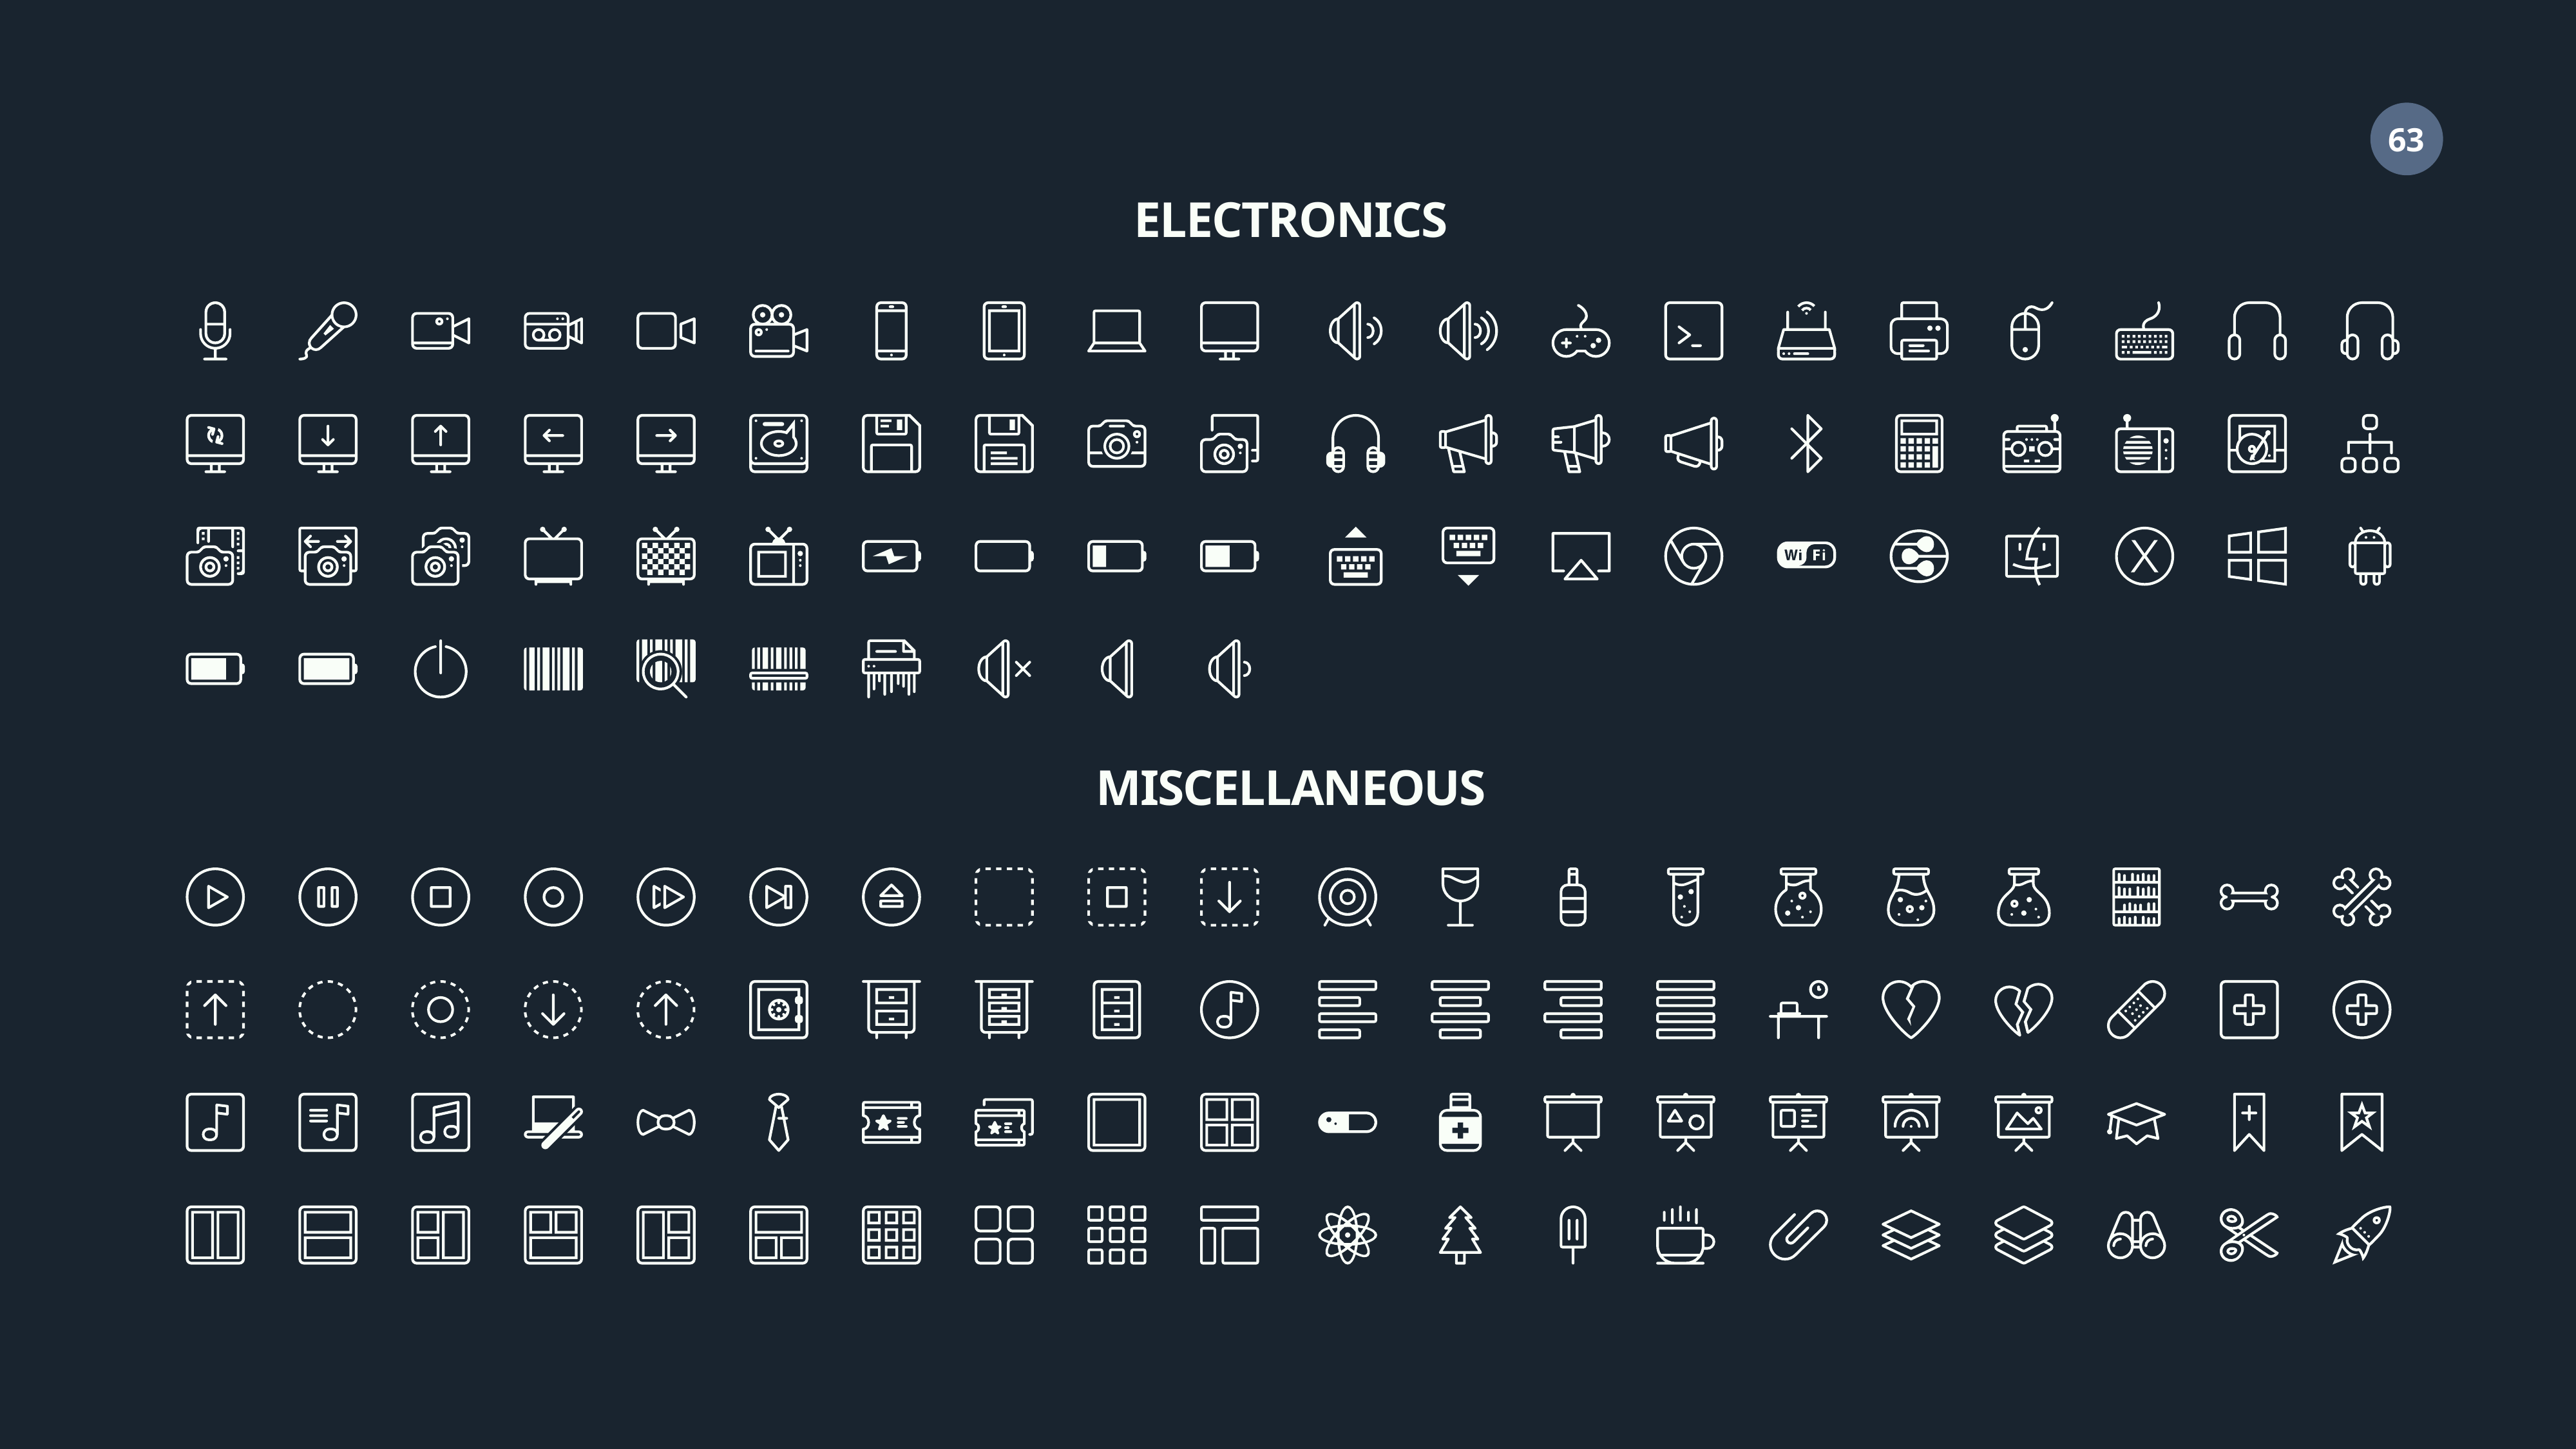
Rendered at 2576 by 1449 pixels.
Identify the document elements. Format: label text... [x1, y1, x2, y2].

text_box [1994, 985, 2025, 1037]
text_box [1318, 867, 1377, 927]
text_box [537, 647, 540, 691]
text_box [975, 889, 978, 895]
text_box [2219, 884, 2279, 911]
text_box [665, 980, 672, 983]
text_box [298, 301, 358, 361]
text_box [1431, 1012, 1490, 1023]
text_box [875, 301, 908, 361]
text_box [1551, 304, 1611, 358]
text_box [752, 682, 755, 691]
text_box [1256, 910, 1259, 916]
text_box [975, 1237, 1002, 1265]
text_box [690, 1017, 694, 1023]
text_box [427, 996, 454, 1023]
text_box [795, 647, 798, 669]
text_box [996, 867, 1002, 871]
text_box [1087, 889, 1091, 895]
text_box [1031, 900, 1034, 905]
text_box [862, 639, 921, 699]
text_box [679, 317, 696, 345]
text_box [1656, 1092, 1715, 1152]
text_box [862, 1205, 921, 1265]
text_box [2219, 1208, 2279, 1262]
text_box [1543, 1092, 1603, 1152]
text_box [996, 923, 1002, 927]
text_box [464, 1017, 469, 1023]
text_box [2010, 301, 2054, 361]
text_box [524, 1205, 583, 1265]
text_box [1882, 1209, 1941, 1261]
text_box [346, 1025, 352, 1032]
text_box [2332, 867, 2392, 927]
text_box [1200, 889, 1203, 895]
text_box [2332, 1238, 2359, 1265]
text_box [1221, 923, 1227, 927]
text_box [1210, 413, 1259, 462]
text_box [440, 980, 446, 983]
text_box [1087, 900, 1091, 905]
text_box [1551, 532, 1611, 573]
text_box [1100, 639, 1133, 699]
text_box [1318, 996, 1361, 1007]
text_box [298, 1092, 358, 1152]
text_box [301, 992, 307, 998]
text_box [411, 1205, 470, 1265]
text_box [1543, 980, 1603, 991]
text_box [1438, 301, 1471, 361]
text_box [1087, 878, 1091, 884]
text_box [1695, 1208, 1698, 1225]
text_box [1087, 1205, 1104, 1222]
text_box [1438, 996, 1482, 1007]
text_box [795, 682, 798, 691]
text_box [749, 1205, 808, 1265]
text_box [533, 1029, 539, 1035]
text_box [421, 526, 470, 567]
text_box [1889, 529, 1949, 583]
text_box [411, 413, 470, 473]
text_box [2002, 413, 2062, 473]
text_box [2348, 526, 2392, 586]
text_box [411, 545, 460, 586]
text_box [541, 993, 566, 1026]
text_box [1777, 541, 1837, 569]
text_box [646, 1029, 652, 1035]
text_box [1200, 1227, 1216, 1265]
text_box [1326, 413, 1386, 473]
text_box [675, 1032, 682, 1037]
text_box [749, 413, 808, 473]
text_box [1256, 900, 1259, 905]
text_box [298, 652, 358, 685]
text_box [1130, 1248, 1147, 1265]
text_box [307, 984, 314, 990]
text_box [975, 540, 1034, 573]
text_box [1109, 1248, 1125, 1265]
text_box [749, 671, 808, 680]
text_box [1017, 867, 1024, 871]
text_box [298, 867, 358, 927]
text_box [1098, 923, 1104, 927]
text_box [1318, 1012, 1377, 1023]
text_box [636, 867, 696, 927]
text_box [1200, 433, 1248, 473]
text_box [1221, 867, 1227, 871]
text_box [1109, 1205, 1125, 1222]
text_box [414, 992, 419, 998]
text_box [186, 1023, 189, 1028]
text_box [1560, 867, 1587, 927]
text_box [524, 1095, 575, 1139]
text_box [2115, 413, 2175, 473]
text_box [789, 647, 792, 669]
text_box [526, 1021, 532, 1028]
text_box [421, 1029, 426, 1035]
text_box [1563, 558, 1599, 581]
text_box [975, 867, 980, 873]
text_box [577, 1017, 582, 1023]
text_box [636, 413, 696, 473]
text_box [1254, 867, 1259, 873]
text_box [199, 328, 232, 361]
text_box [690, 996, 694, 1003]
text_box [218, 980, 224, 983]
text_box [683, 987, 690, 994]
text_box [1031, 878, 1034, 884]
text_box [1087, 1248, 1104, 1265]
text_box [458, 987, 464, 994]
text_box [459, 1025, 464, 1032]
text_box [2361, 457, 2378, 473]
text_box [675, 639, 683, 683]
text_box [207, 980, 213, 983]
text_box [1656, 996, 1715, 1007]
text_box [1560, 1205, 1587, 1265]
text_box [1809, 980, 1828, 999]
text_box [1087, 1092, 1147, 1152]
text_box [749, 526, 808, 586]
text_box [1656, 1012, 1715, 1023]
text_box [1109, 1227, 1125, 1244]
text_box [1200, 910, 1203, 916]
text_box [2228, 531, 2252, 554]
text_box [1997, 867, 2051, 927]
text_box [1217, 880, 1242, 913]
text_box [655, 1034, 662, 1039]
text_box [1109, 923, 1114, 927]
text_box [1200, 1092, 1259, 1152]
text_box [1119, 923, 1125, 927]
text_box [2257, 558, 2287, 586]
text_box [1560, 1028, 1603, 1039]
text_box [784, 647, 787, 669]
text_box [552, 647, 555, 691]
text_box [430, 980, 436, 985]
text_box [1777, 310, 1837, 361]
text_box [242, 990, 245, 996]
text_box [571, 1025, 577, 1032]
text_box [242, 1012, 245, 1018]
text_box [2361, 413, 2378, 430]
text_box [186, 1034, 191, 1039]
text_box [639, 1021, 645, 1028]
text_box [298, 1205, 358, 1265]
text_box [1200, 980, 1259, 1039]
text_box [665, 1036, 672, 1039]
text_box [1318, 1028, 1361, 1039]
text_box [1663, 1211, 1666, 1222]
text_box [196, 980, 202, 983]
text_box [2115, 526, 2175, 586]
text_box [636, 1001, 640, 1008]
text_box [2106, 980, 2166, 1039]
text_box [1687, 1211, 1690, 1222]
text_box [1656, 1028, 1715, 1039]
text_box [1087, 910, 1091, 916]
text_box [654, 993, 678, 1026]
text_box [1254, 921, 1259, 926]
text_box [1028, 867, 1033, 873]
text_box [2228, 558, 2252, 582]
text_box [862, 413, 921, 473]
text_box [784, 682, 787, 691]
text_box [1656, 1227, 1715, 1265]
text_box [1480, 316, 1490, 345]
text_box [1664, 526, 1724, 586]
text_box [524, 1012, 528, 1018]
text_box [762, 647, 768, 669]
text_box [757, 682, 760, 691]
text_box [186, 652, 245, 685]
text_box [1994, 1205, 2054, 1265]
text_box [1007, 1237, 1034, 1265]
text_box [1130, 1205, 1147, 1222]
text_box [749, 980, 808, 1039]
text_box [204, 301, 226, 345]
text_box [749, 867, 808, 927]
text_box [542, 647, 549, 691]
text_box [2340, 1092, 2384, 1152]
text_box [1442, 526, 1496, 565]
text_box [411, 312, 470, 350]
text_box [1208, 639, 1241, 699]
text_box [1210, 923, 1216, 927]
text_box [1243, 923, 1248, 927]
text_box [692, 1007, 696, 1012]
text_box [1007, 1205, 1034, 1233]
text_box [776, 647, 782, 669]
text_box [218, 1036, 224, 1039]
text_box [553, 980, 559, 983]
text_box [1551, 413, 1611, 473]
text_box [1894, 413, 1943, 473]
text_box [1087, 419, 1147, 468]
text_box [1200, 540, 1259, 573]
text_box ELECTRONICS [1130, 185, 1453, 252]
text_box [2106, 1211, 2166, 1260]
text_box [975, 413, 1034, 473]
text_box [317, 1034, 323, 1039]
text_box [1031, 910, 1034, 916]
text_box [1318, 980, 1377, 991]
text_box [196, 1036, 202, 1039]
text_box [770, 647, 774, 669]
text_box [1007, 923, 1013, 927]
text_box [1366, 323, 1375, 339]
text_box [752, 647, 755, 669]
text_box [1801, 307, 1812, 312]
text_box [2106, 1102, 2166, 1146]
text_box [298, 1001, 302, 1008]
text_box [563, 1032, 569, 1037]
text_box [1243, 661, 1252, 677]
text_box [338, 1032, 344, 1037]
text_box [2257, 526, 2287, 554]
text_box [1438, 413, 1498, 473]
text_box [636, 1012, 640, 1018]
text_box [557, 647, 560, 691]
text_box [571, 987, 577, 994]
text_box [2005, 526, 2059, 586]
text_box [800, 682, 806, 691]
text_box [2347, 433, 2393, 455]
text_box [1143, 878, 1147, 884]
text_box [1143, 910, 1147, 916]
text_box [1087, 540, 1147, 573]
text_box [317, 980, 323, 985]
text_box [2336, 1205, 2392, 1262]
text_box [636, 1205, 696, 1265]
text_box [345, 987, 352, 994]
text_box [467, 1007, 470, 1012]
text_box [352, 996, 356, 1003]
text_box [655, 980, 661, 985]
text_box [553, 1036, 559, 1039]
text_box [1130, 1227, 1147, 1244]
text_box [1130, 923, 1136, 927]
text_box [1130, 867, 1136, 871]
text_box [1882, 1092, 1941, 1152]
text_box [354, 1007, 358, 1012]
text_box [327, 980, 334, 983]
text_box [1232, 923, 1238, 927]
text_box [975, 980, 1034, 1039]
text_box [2022, 983, 2054, 1034]
text_box [1769, 1209, 1828, 1261]
text_box [337, 982, 343, 987]
text_box [642, 652, 688, 699]
text_box [1664, 301, 1724, 361]
text_box [1664, 417, 1724, 471]
text_box [762, 682, 768, 691]
text_box [757, 647, 760, 669]
text_box [642, 639, 647, 661]
text_box [239, 980, 245, 986]
text_box [196, 526, 245, 575]
text_box [982, 301, 1026, 361]
text_box [1797, 301, 1815, 308]
text_box [524, 312, 583, 350]
text_box [982, 1098, 1034, 1136]
text_box [1087, 1227, 1104, 1244]
text_box [411, 867, 470, 927]
text_box [985, 867, 991, 871]
text_box [639, 992, 645, 998]
text_box [440, 1036, 446, 1039]
text_box [985, 923, 991, 927]
text_box [975, 910, 978, 916]
text_box [1994, 1092, 2054, 1152]
text_box [975, 900, 978, 905]
text_box [862, 867, 921, 927]
text_box MISCELLANEOUS [1092, 753, 1491, 819]
text_box [450, 1032, 457, 1037]
text_box [301, 1021, 307, 1028]
text_box [1679, 1205, 1682, 1222]
text_box [1015, 661, 1031, 677]
text_box [1200, 900, 1203, 905]
text_box [229, 1036, 234, 1039]
text_box [186, 1001, 189, 1007]
text_box [1243, 867, 1248, 871]
text_box [636, 526, 696, 586]
text_box [800, 647, 806, 669]
text_box [1200, 301, 1259, 361]
text_box [524, 413, 583, 473]
text_box [2340, 457, 2357, 473]
text_box [636, 1108, 696, 1136]
text_box [2332, 980, 2392, 1039]
text_box [1200, 867, 1206, 873]
text_box [577, 996, 582, 1003]
text_box [770, 682, 774, 691]
text_box [650, 639, 653, 653]
text_box [975, 1205, 1002, 1233]
text_box [675, 982, 682, 987]
text_box [1087, 867, 1093, 873]
text_box [1790, 413, 1823, 473]
text_box [862, 980, 921, 1039]
text_box [186, 545, 234, 586]
text_box [636, 639, 640, 683]
text_box [1028, 921, 1033, 926]
text_box [229, 980, 234, 983]
text_box [242, 1023, 245, 1028]
text_box [1485, 310, 1498, 352]
text_box [1031, 889, 1034, 895]
text_box [1200, 921, 1206, 926]
text_box [542, 1034, 549, 1039]
text_box [1106, 886, 1128, 908]
text_box [562, 982, 569, 987]
text_box [776, 682, 782, 691]
text_box [186, 1012, 189, 1018]
text_box [577, 647, 583, 691]
text_box [768, 1092, 790, 1152]
text_box [862, 540, 921, 573]
text_box [975, 1108, 1026, 1147]
text_box [1143, 900, 1147, 905]
text_box [1560, 996, 1603, 1007]
text_box [526, 992, 532, 998]
text_box [1431, 980, 1490, 991]
text_box [2233, 1092, 2266, 1152]
text_box [541, 1107, 583, 1150]
text_box [1210, 867, 1216, 871]
text_box [529, 647, 535, 691]
text_box [186, 980, 191, 986]
text_box [645, 984, 652, 990]
text_box [524, 647, 527, 691]
text_box [1109, 867, 1114, 871]
text_box [186, 867, 245, 927]
text_box [683, 1025, 690, 1032]
text_box [1889, 301, 1949, 361]
text_box [562, 647, 570, 691]
text_box [203, 993, 227, 1026]
text_box [1457, 574, 1480, 586]
text_box [1438, 1028, 1482, 1039]
text_box [524, 867, 583, 927]
text_box [1087, 309, 1147, 353]
text_box [1200, 1205, 1259, 1222]
text_box [186, 1092, 245, 1152]
text_box [1141, 921, 1146, 926]
text_box [1017, 923, 1024, 927]
text_box [2228, 301, 2287, 361]
text_box [1092, 980, 1141, 1039]
text_box [1318, 1112, 1377, 1133]
text_box [2112, 867, 2161, 927]
text_box [670, 639, 673, 654]
text_box [298, 1012, 302, 1018]
text_box [207, 1036, 213, 1039]
text_box [1329, 548, 1383, 586]
text_box [414, 1021, 419, 1028]
text_box [655, 639, 662, 651]
text_box [749, 304, 808, 358]
text_box [411, 1012, 415, 1018]
text_box [533, 984, 539, 990]
text_box [1200, 878, 1203, 884]
text_box [308, 1029, 314, 1035]
text_box [685, 639, 688, 683]
text_box [2219, 980, 2279, 1039]
text_box [664, 639, 668, 652]
text_box [572, 647, 575, 691]
text_box [975, 921, 980, 926]
text_box [414, 645, 468, 699]
text_box [580, 1007, 583, 1012]
text_box [1769, 1001, 1828, 1039]
text_box [1543, 1012, 1603, 1023]
text_box [1441, 867, 1480, 927]
text_box [186, 1205, 245, 1265]
text_box [298, 413, 358, 473]
text_box [1774, 867, 1823, 927]
text_box [1329, 301, 1361, 361]
text_box [298, 526, 358, 586]
text_box [789, 682, 792, 691]
text_box [430, 1034, 436, 1039]
text_box [1256, 878, 1259, 884]
text_box [450, 982, 456, 987]
text_box [242, 1001, 245, 1007]
text_box [524, 526, 583, 586]
text_box [420, 984, 426, 990]
text_box [1141, 867, 1146, 873]
text_box [2115, 301, 2175, 361]
text_box [1887, 867, 1936, 927]
text_box [2228, 413, 2287, 473]
text_box [1438, 1205, 1482, 1265]
text_box [1119, 867, 1125, 871]
text_box [524, 1001, 528, 1008]
text_box [239, 1034, 245, 1039]
text_box [1087, 921, 1093, 926]
text_box [1373, 316, 1383, 345]
text_box [1098, 867, 1104, 871]
text_box [1232, 867, 1238, 871]
text_box [1256, 889, 1259, 895]
text_box [1345, 526, 1367, 538]
text_box [186, 990, 189, 996]
text_box [352, 1017, 356, 1023]
text_box [1318, 1205, 1377, 1265]
text_box [690, 639, 696, 683]
text_box [636, 312, 677, 350]
text_box [1656, 980, 1715, 991]
text_box [977, 639, 1010, 699]
text_box [1666, 867, 1705, 927]
text_box [411, 1001, 415, 1008]
text_box [1671, 1208, 1674, 1225]
text_box [1769, 1092, 1828, 1152]
text_box [439, 639, 443, 674]
text_box [464, 996, 469, 1003]
text_box [1143, 889, 1147, 895]
text_box [975, 878, 978, 884]
text_box [1473, 323, 1482, 339]
text_box [862, 1101, 921, 1144]
text_box [1007, 867, 1013, 871]
text_box [411, 1092, 470, 1152]
text_box [1438, 1092, 1482, 1152]
text_box [2340, 301, 2400, 361]
text_box [1221, 1227, 1259, 1265]
text_box [1882, 980, 1941, 1039]
text_box [542, 980, 548, 985]
text_box [186, 413, 245, 473]
text_box [327, 1036, 334, 1039]
text_box [2383, 457, 2400, 473]
